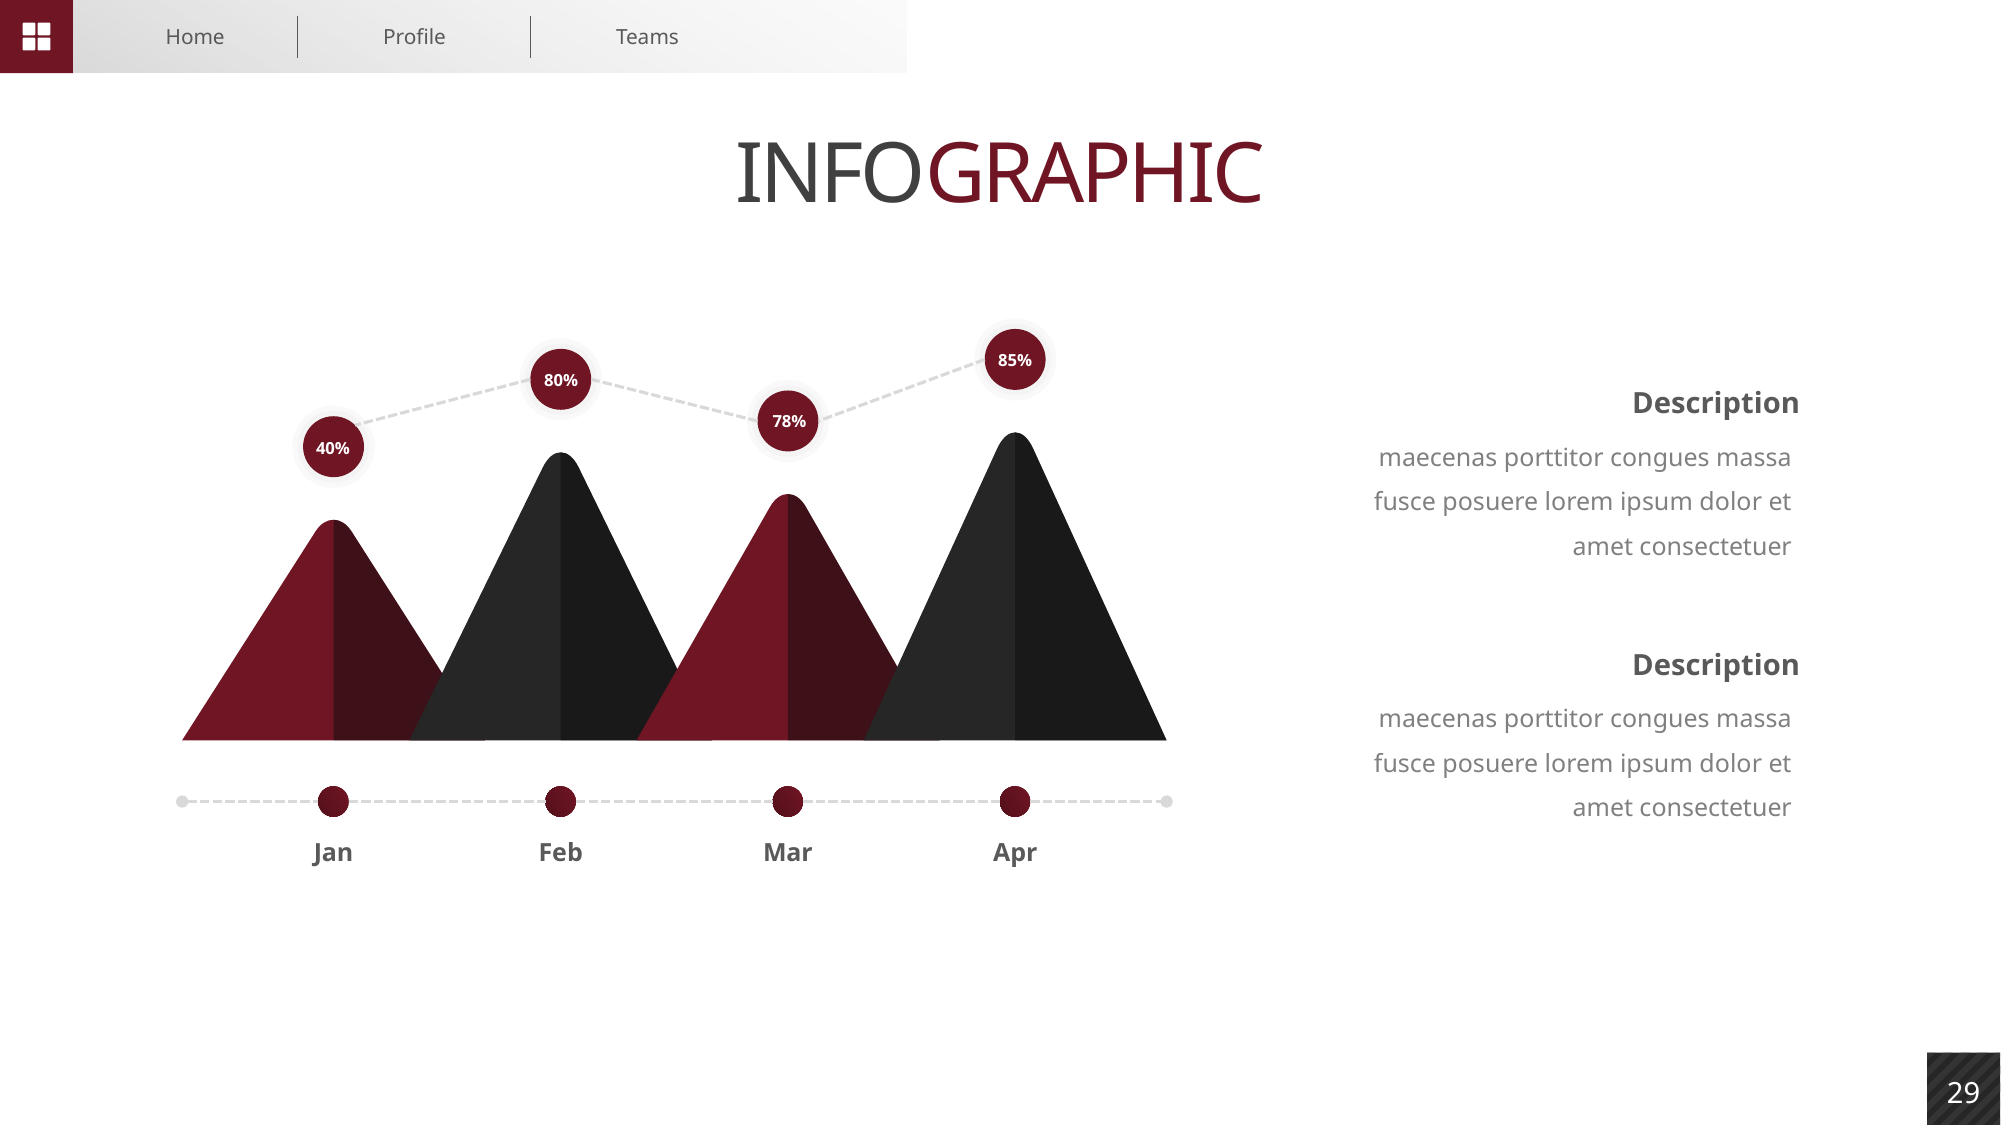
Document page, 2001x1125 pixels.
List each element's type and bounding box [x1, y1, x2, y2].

text_box [182, 318, 1167, 870]
text_box [0, 0, 2001, 1125]
